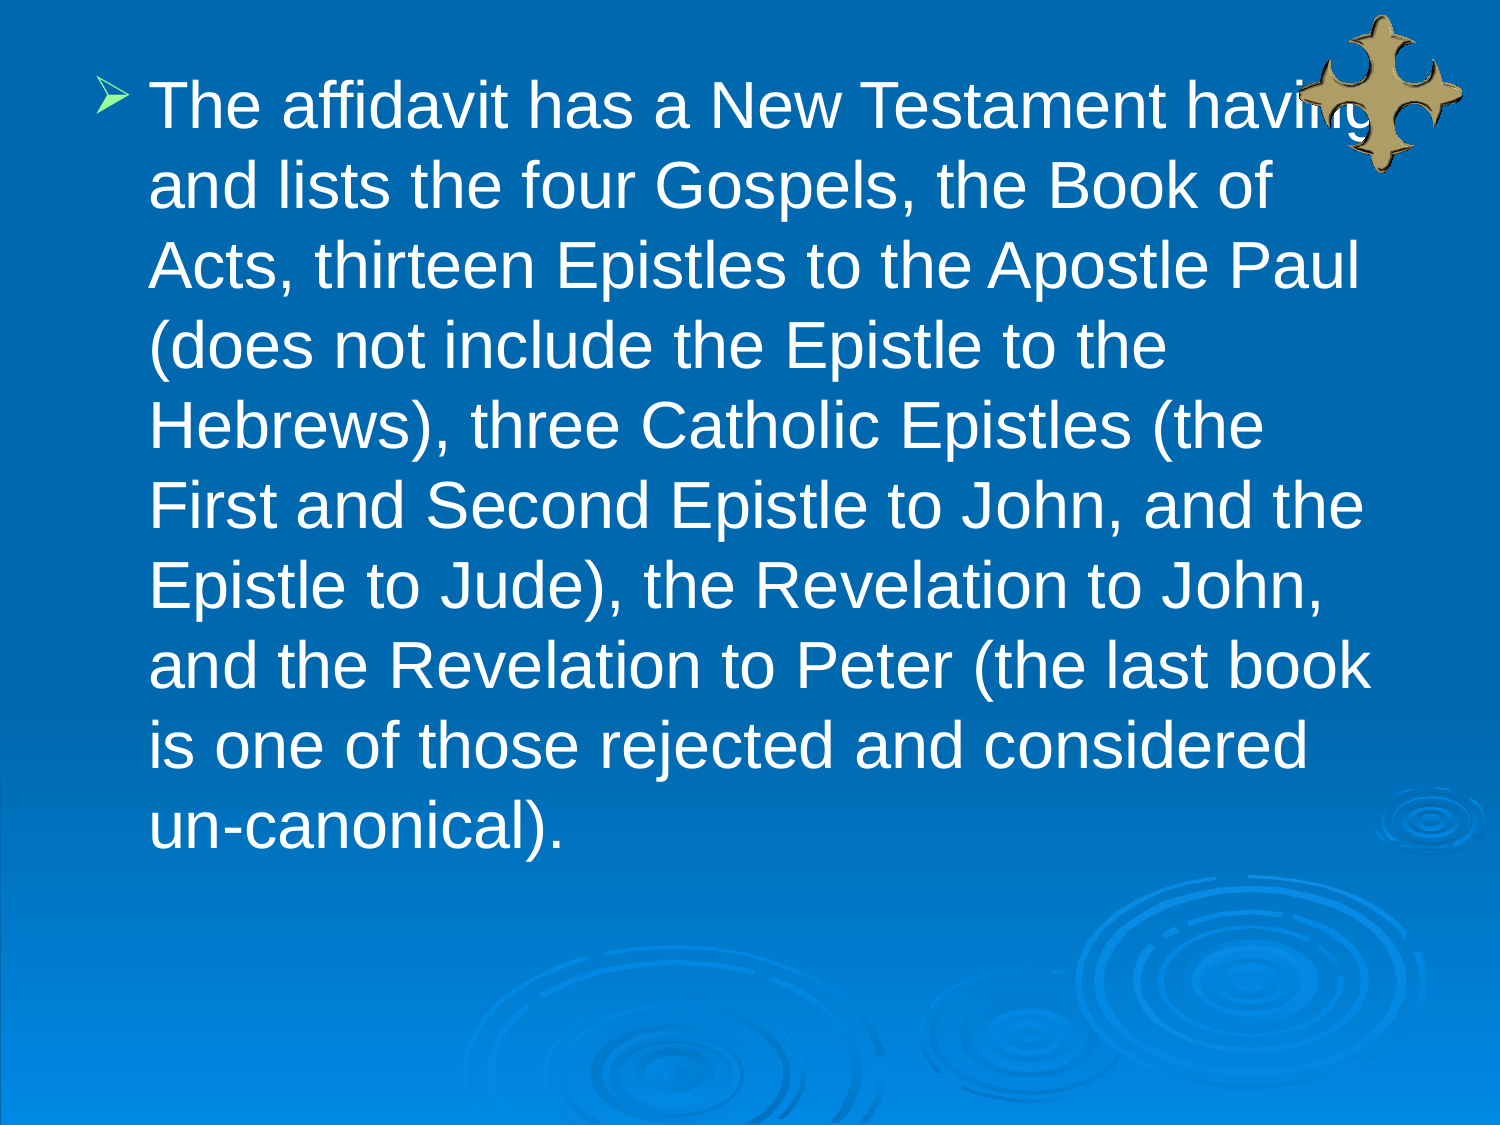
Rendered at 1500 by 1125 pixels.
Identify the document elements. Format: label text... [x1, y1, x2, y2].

picture [1293, 0, 1471, 188]
list The affidavit has a New Testament having and lists the four Gospels, the Book of Acts, thirteen Epistles to the Apostle Paul (does not include the Epistle to the Hebrews), three Catholic Epistles (the First and Second Epistle to John, and the Epistle to Jude), the Revelation to John, and the Revelation to Peter (the last book is one of those rejected and considered un-canonical). [76, 54, 1428, 1053]
